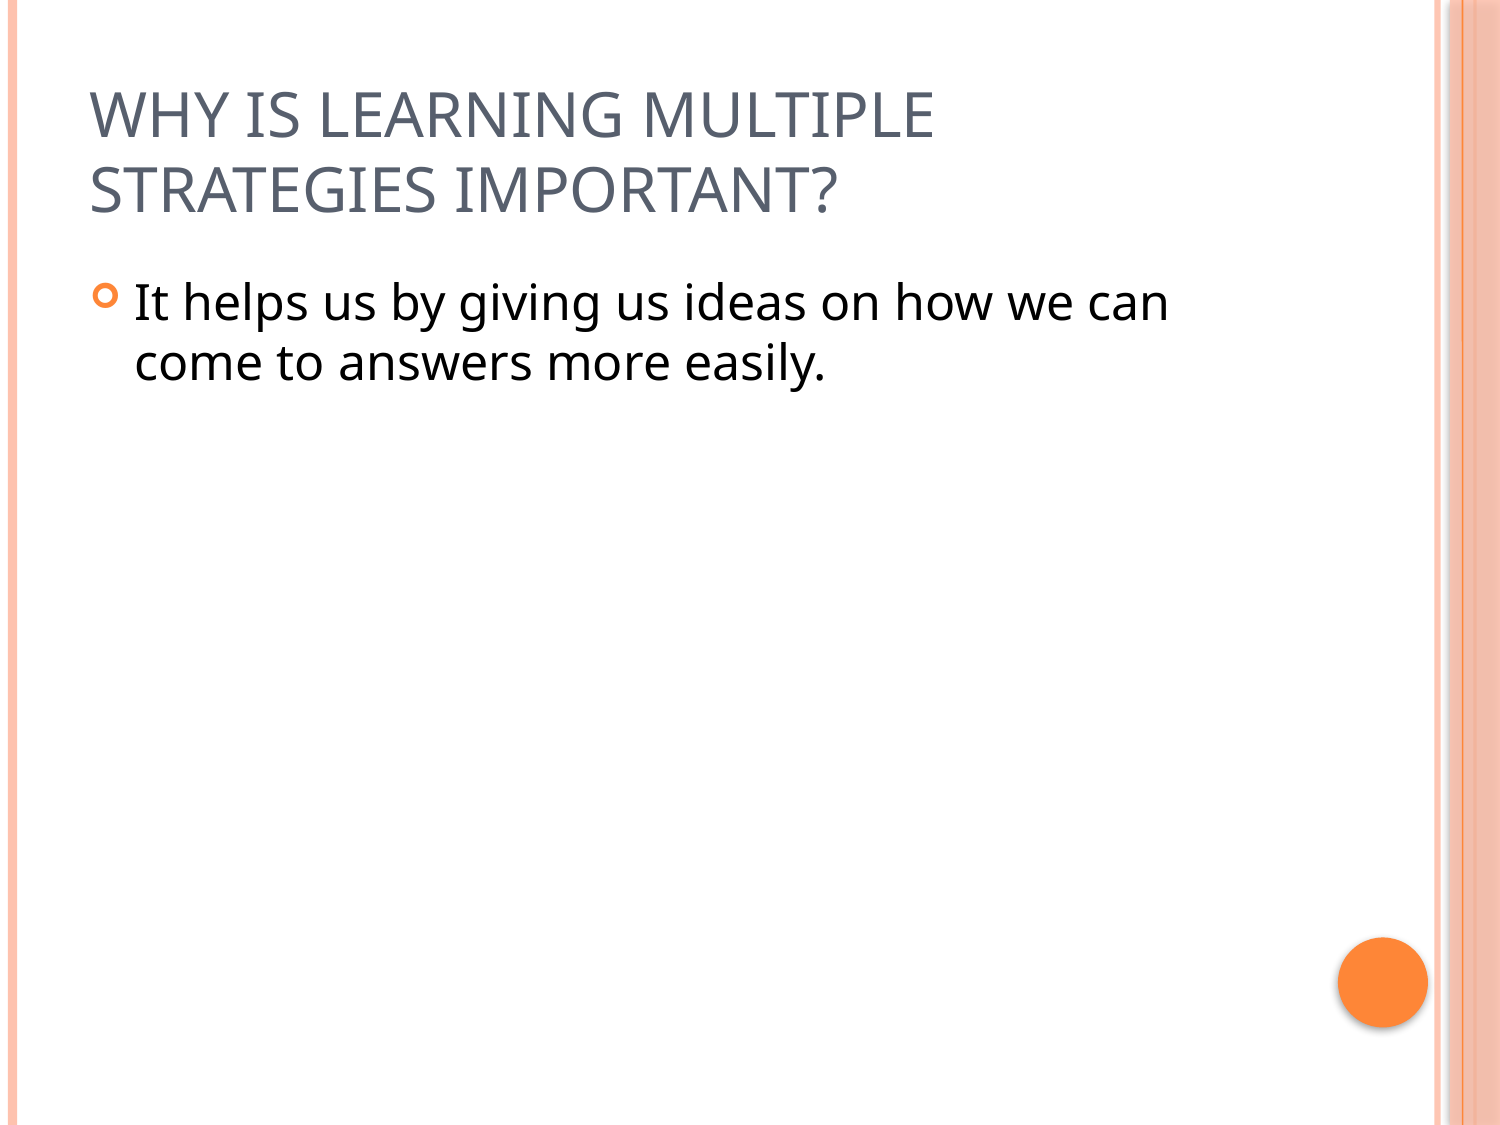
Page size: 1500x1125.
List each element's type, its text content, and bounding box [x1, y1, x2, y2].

title Why is learning multiple strategies important? [75, 45, 1300, 233]
list It helps us by giving us ideas on how we can come to answers more easily. [75, 262, 1300, 1062]
